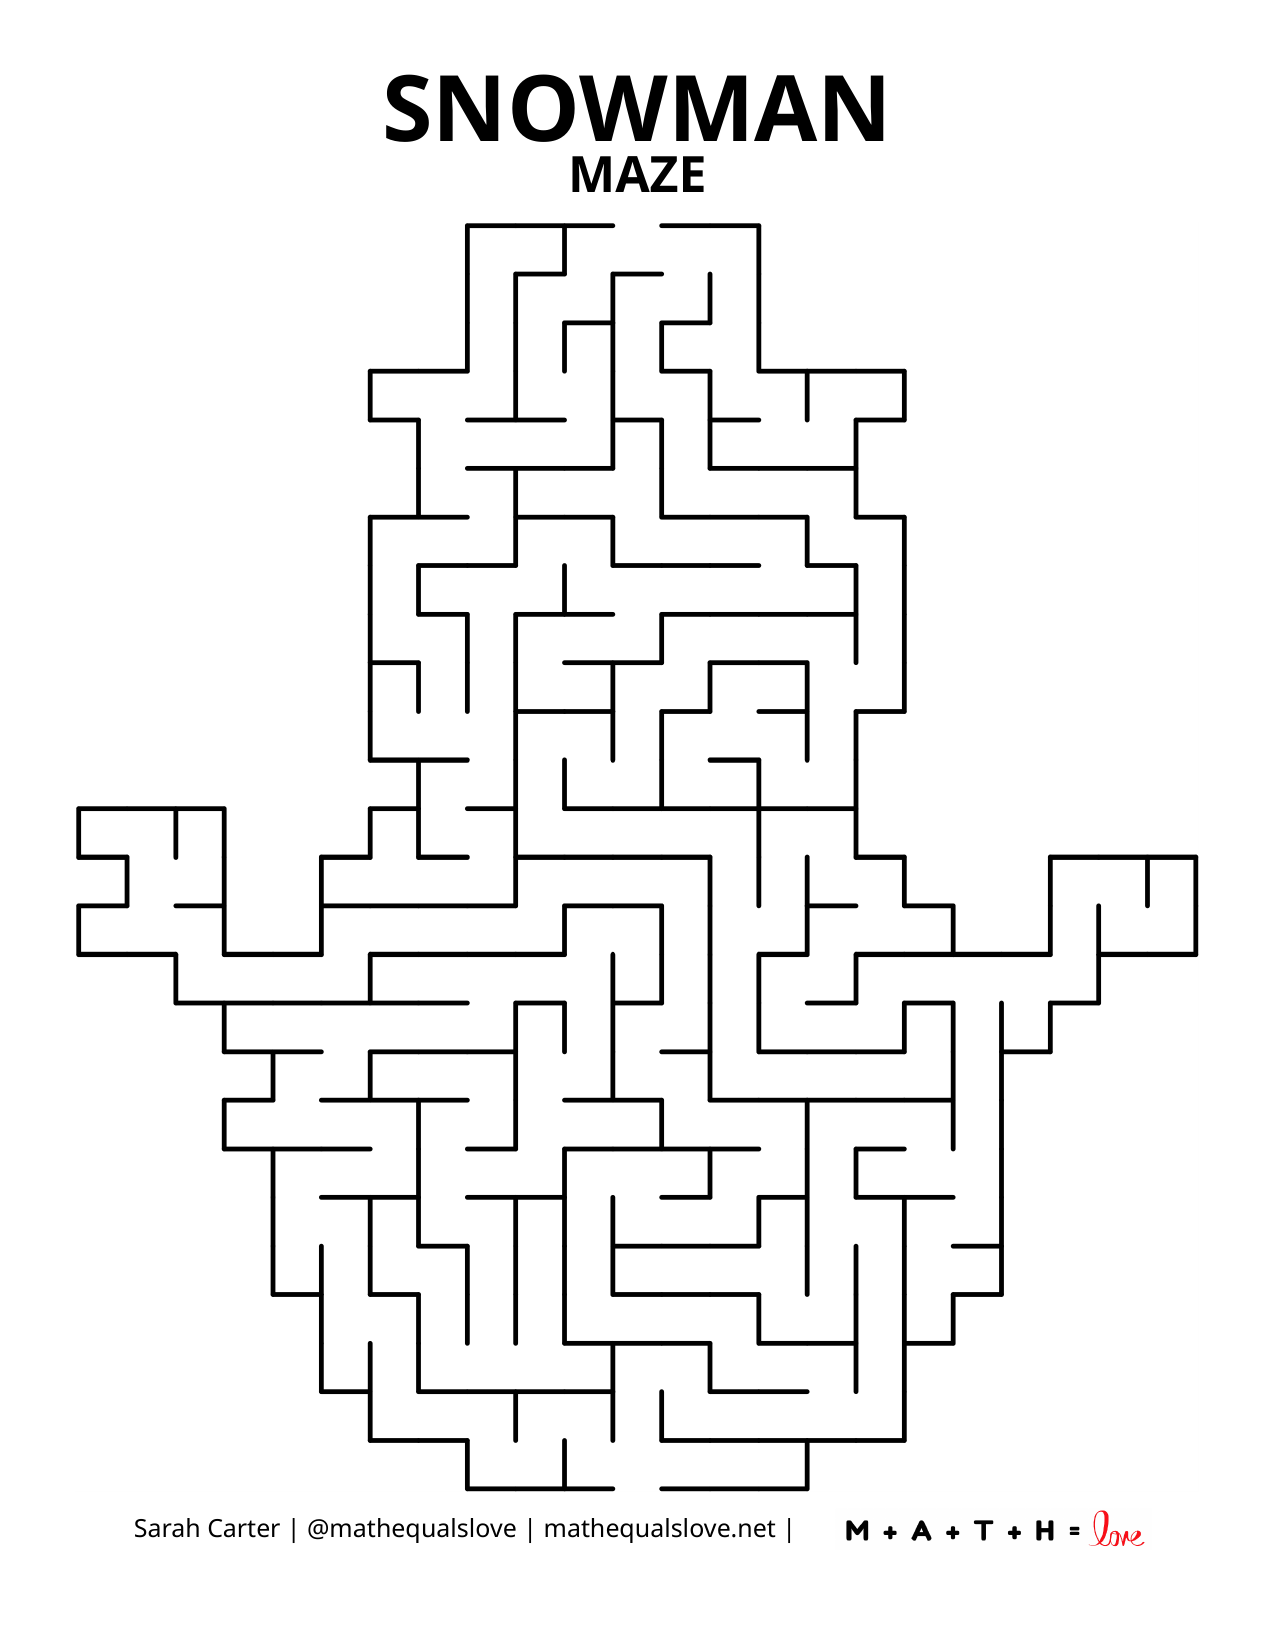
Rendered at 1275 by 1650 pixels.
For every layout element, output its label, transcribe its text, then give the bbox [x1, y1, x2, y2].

text_box Sarah Carter | @mathequalslove | mathequalslove.net | [119, 1505, 1199, 1550]
text_box MAZE [318, 135, 957, 211]
picture [74, 222, 1199, 1493]
picture [834, 1507, 1153, 1551]
text_box SNOWMAN [97, 50, 1177, 160]
